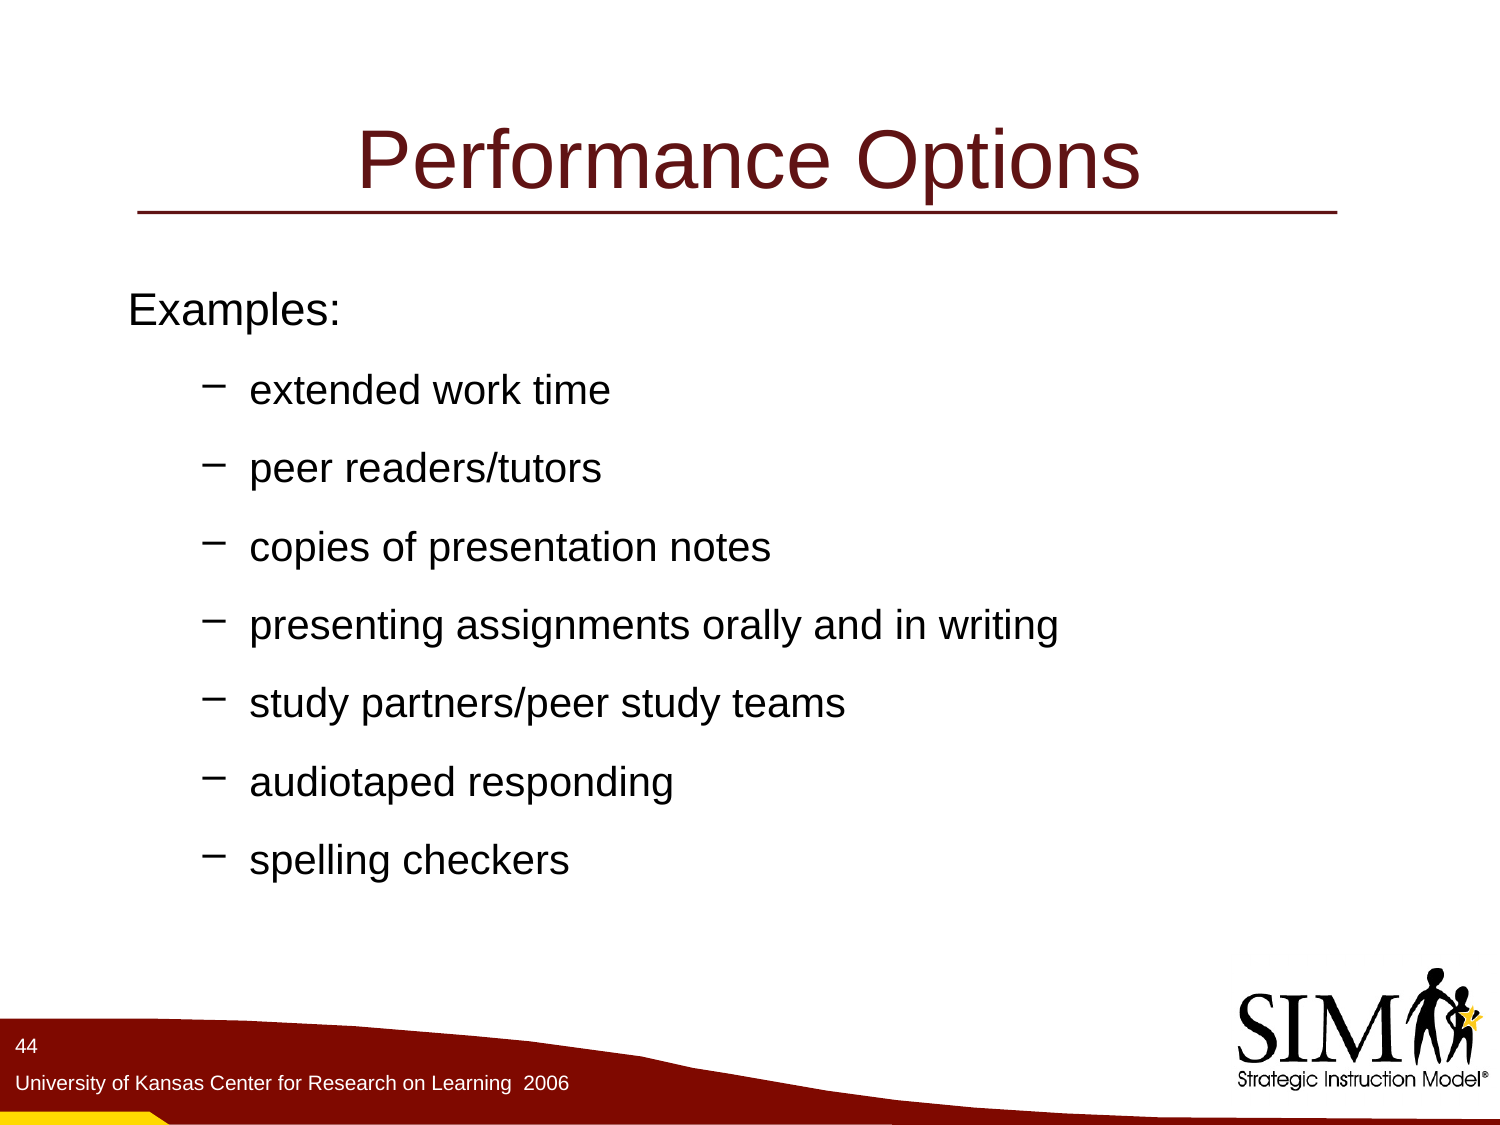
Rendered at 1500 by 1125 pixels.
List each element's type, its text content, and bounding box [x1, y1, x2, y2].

title Performance Options [112, 74, 1388, 213]
slide_number 44 [0, 1024, 313, 1062]
picture [1231, 954, 1497, 1106]
footer University of Kansas Center for Research on Learning 2006 [0, 1062, 626, 1101]
list Examples: extended work time peer readers/tutors copies of presentation notes presenting assignments orally and in writing study partners/peer study teams audiotaped responding spelling checkers [112, 249, 1388, 901]
